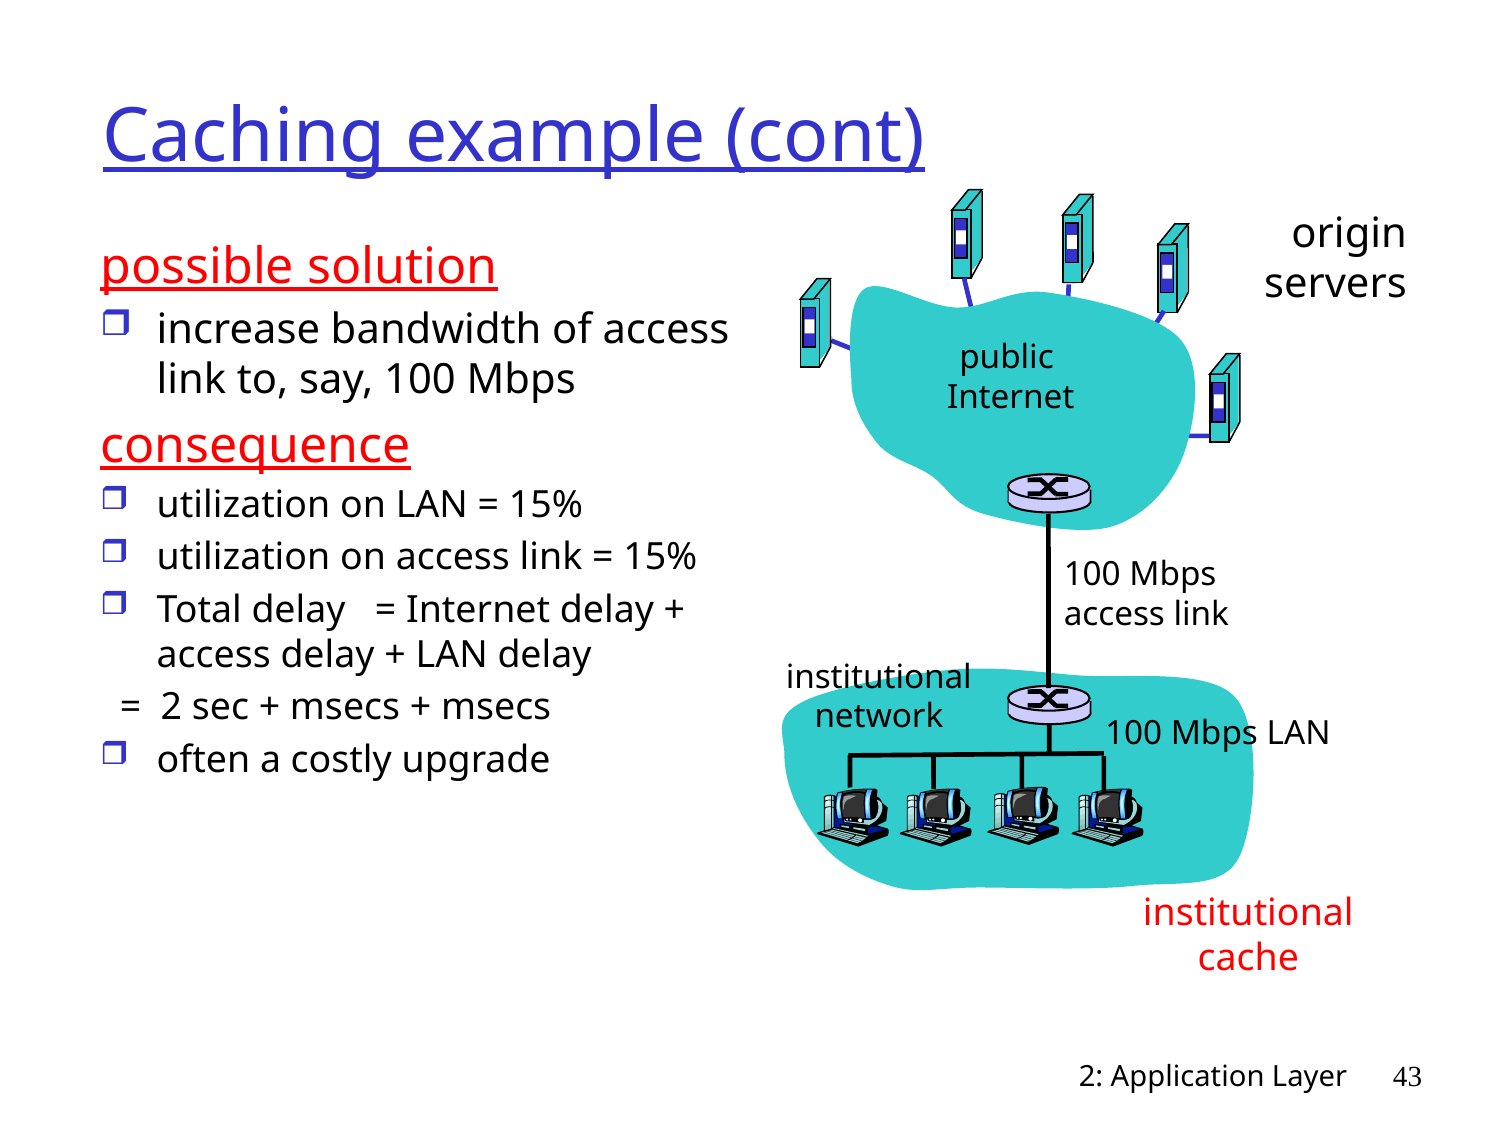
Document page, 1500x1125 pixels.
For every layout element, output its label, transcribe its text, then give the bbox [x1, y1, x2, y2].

text_box institutional network [770, 647, 987, 742]
text_box Client upload rate = u, F/u = 1 hour, us = 10u, dmin ≥ us [828, 790, 976, 853]
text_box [1062, 193, 1094, 284]
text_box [816, 787, 891, 847]
list possible solution increase bandwidth of access link to, say, 100 Mbps consequence utilization on LAN = 15% utilization on access link = 15% Total delay = Internet delay + access delay + LAN delay = 2 sec + msecs + msecs often a costly upgrade [85, 226, 769, 990]
text_box origin servers [1249, 198, 1422, 313]
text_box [899, 787, 973, 847]
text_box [1071, 787, 1145, 847]
text_box 100 Mbps LAN [1090, 704, 1346, 759]
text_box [1209, 353, 1241, 443]
text_box [783, 668, 1254, 891]
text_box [1007, 473, 1091, 513]
text_box [849, 286, 1196, 530]
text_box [986, 786, 1061, 846]
footer 2: Application Layer [887, 1049, 1362, 1125]
text_box public Internet [923, 327, 1090, 423]
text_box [951, 189, 983, 279]
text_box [799, 278, 831, 368]
text_box 100 Mbps access link [1049, 545, 1245, 640]
text_box institutional cache [1128, 880, 1369, 986]
slide_number 43 [1362, 1049, 1438, 1125]
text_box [1157, 223, 1189, 314]
title Caching example (cont) [87, 37, 1363, 226]
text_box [1007, 685, 1091, 725]
